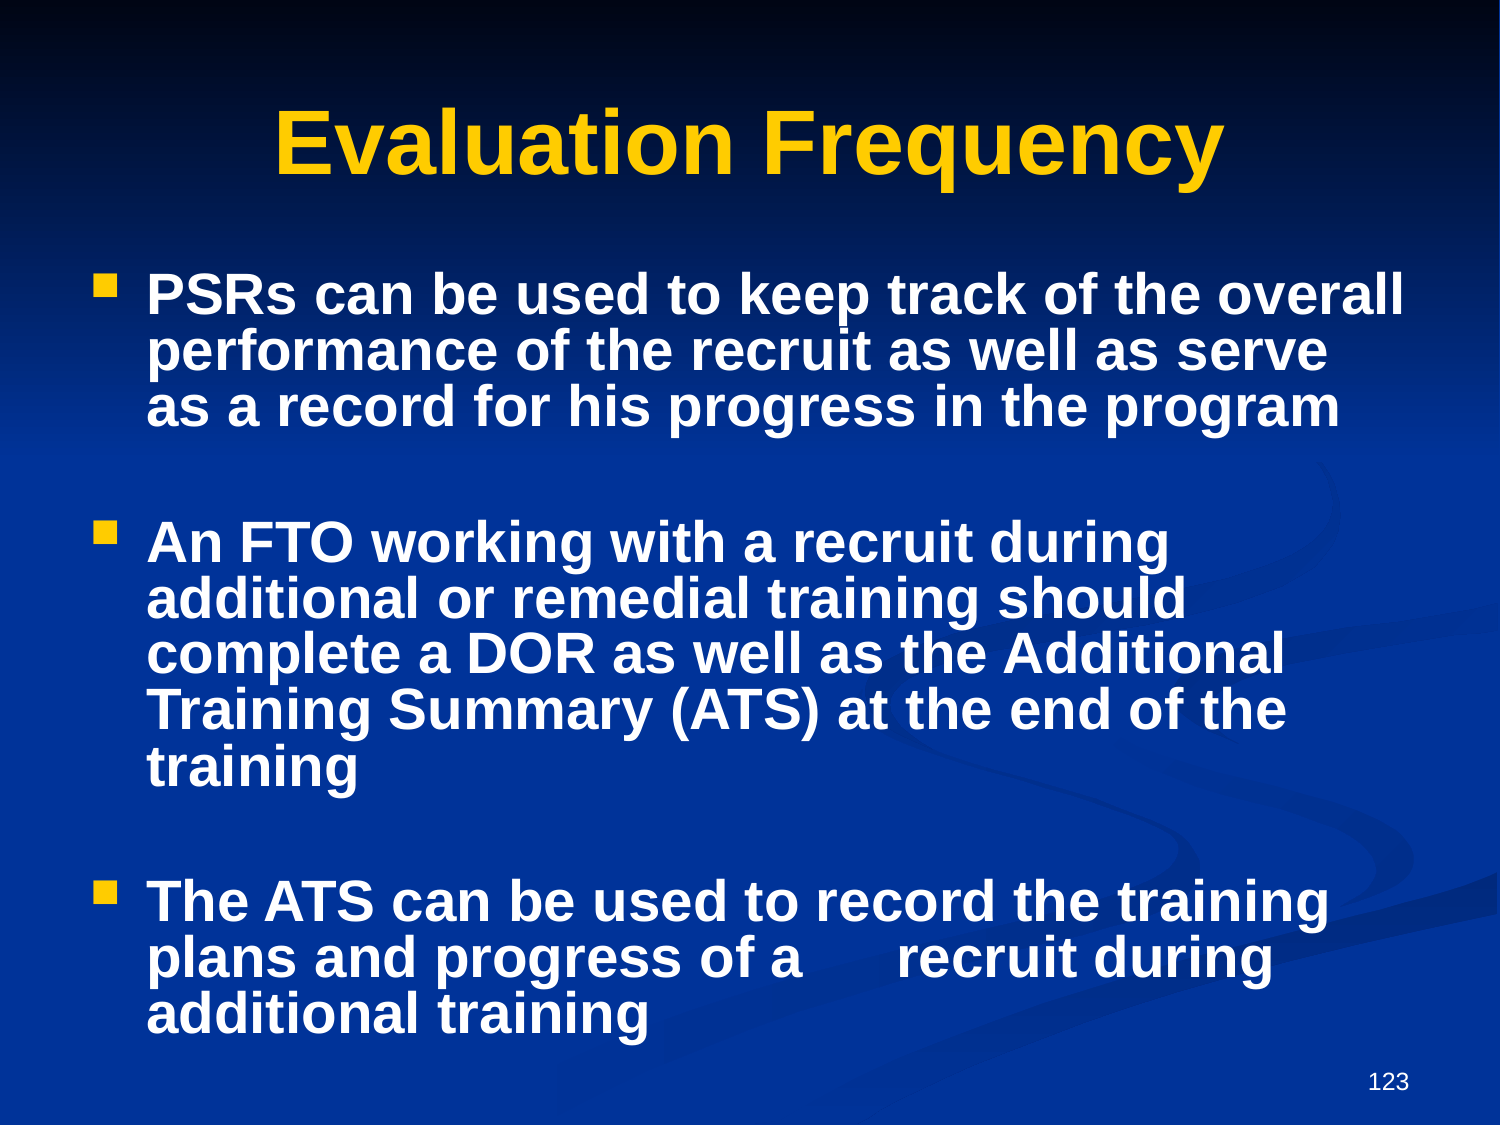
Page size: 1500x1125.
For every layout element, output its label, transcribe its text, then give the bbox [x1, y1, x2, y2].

slide_number 123 [1074, 1024, 1426, 1104]
list PSRs can be used to keep track of the overall performance of the recruit as well as serve as a record for his progress in the program An FTO working with a recruit during additional or remedial training should complete a DOR as well as the Additional Training Summary (ATS) at the end of the training The ATS can be used to record the training plans and progress of a recruit during additional training [74, 262, 1426, 938]
title Evaluation Frequency [74, 49, 1426, 226]
